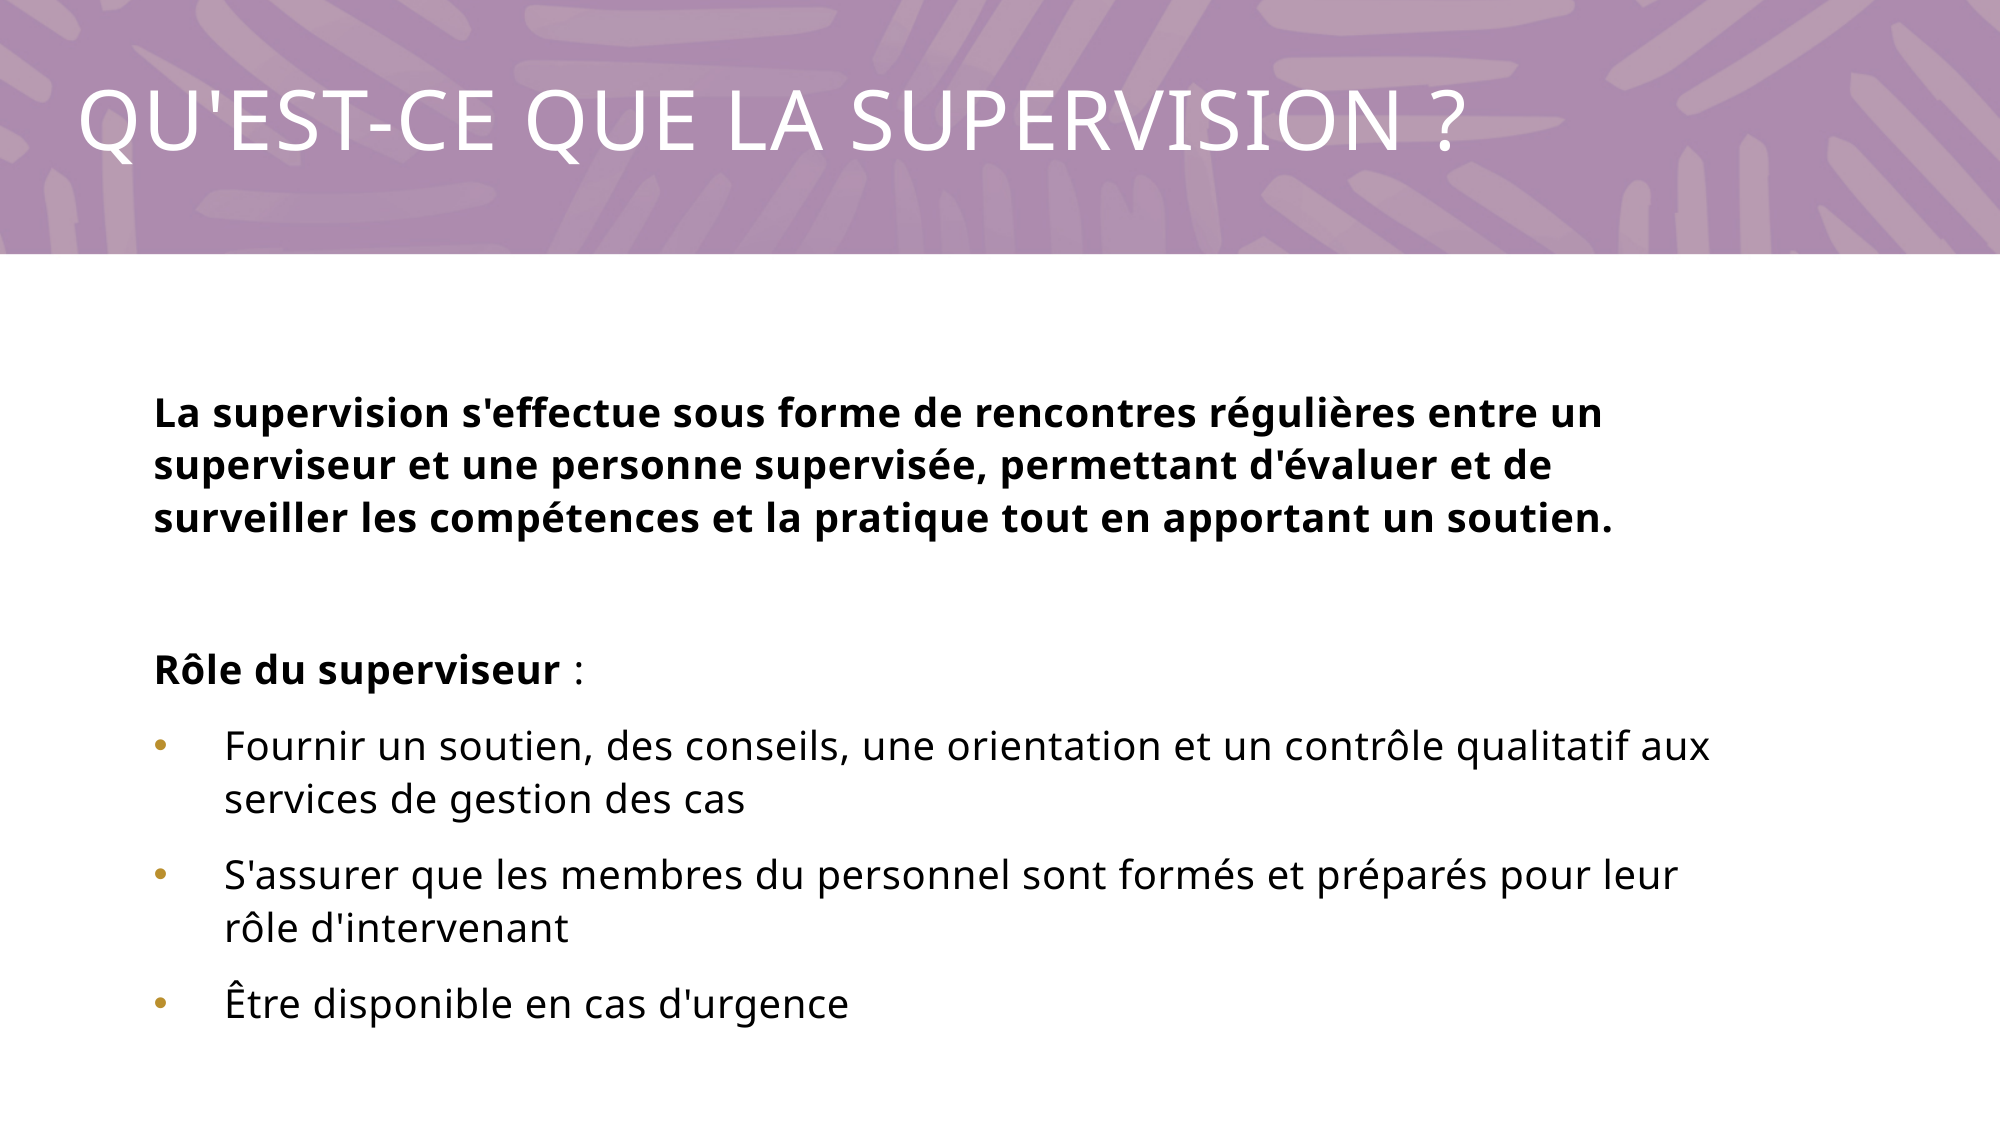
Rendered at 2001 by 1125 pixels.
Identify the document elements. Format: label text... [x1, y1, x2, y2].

picture [0, 0, 2000, 1125]
list La supervision s'effectue sous forme de rencontres régulières entre un superviseur et une personne supervisée, permettant d'évaluer et de surveiller les compétences et la pratique tout en apportant un soutien. Rôle du superviseur : Fournir un soutien, des conseils, une orientation et un contrôle qualitatif aux services de gestion des cas S'assurer que les membres du personnel sont formés et préparés pour leur rôle d'intervenant Être disponible en cas d'urgence [145, 374, 1763, 1036]
title Qu'est-ce que la supervision ? [61, 33, 1938, 220]
